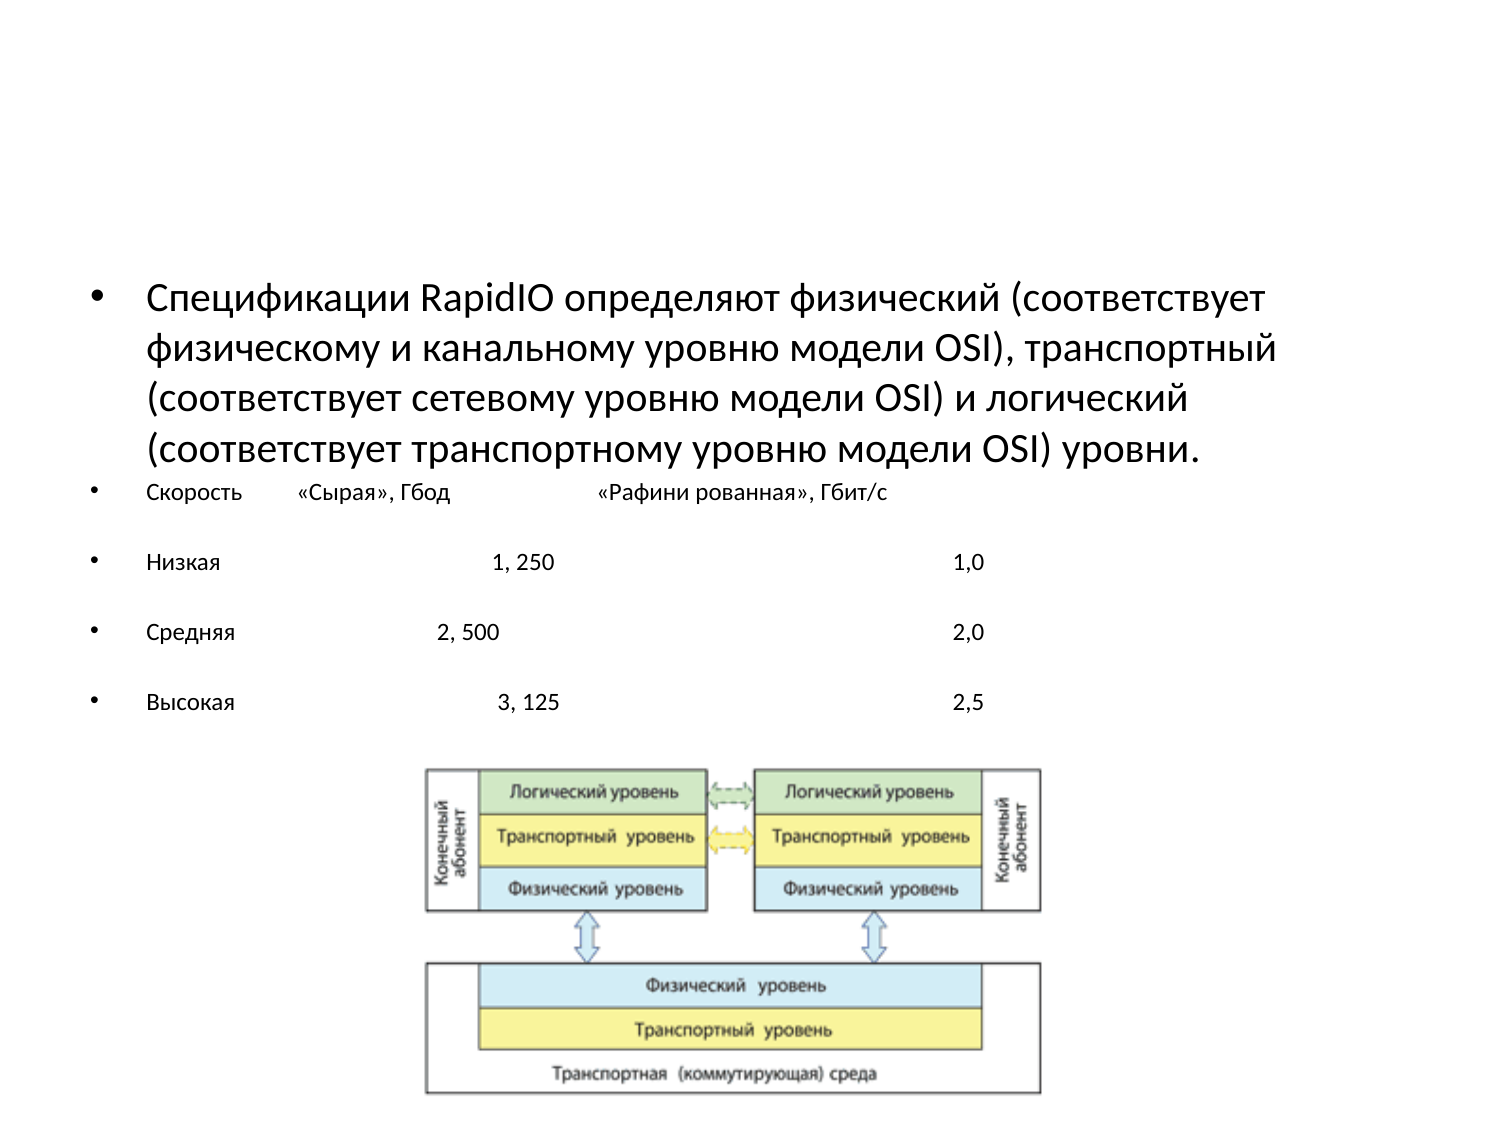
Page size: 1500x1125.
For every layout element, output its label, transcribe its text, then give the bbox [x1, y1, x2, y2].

list Спецификации RapidIO определяют физический (соответствует физическому и канальному уровню модели OSI), транспортный (соответствует сетевому уровню модели OSI) и логический (соответствует транспортному уровню модели OSI) уровни. Скорость «Сырая», Гбод «Рафини рованная», Гбит/с Низкая 1, 250 1,0 Средняя 2, 500 2,0 Высокая 3, 125 2,5 [75, 262, 1425, 1005]
picture [409, 761, 1055, 1102]
